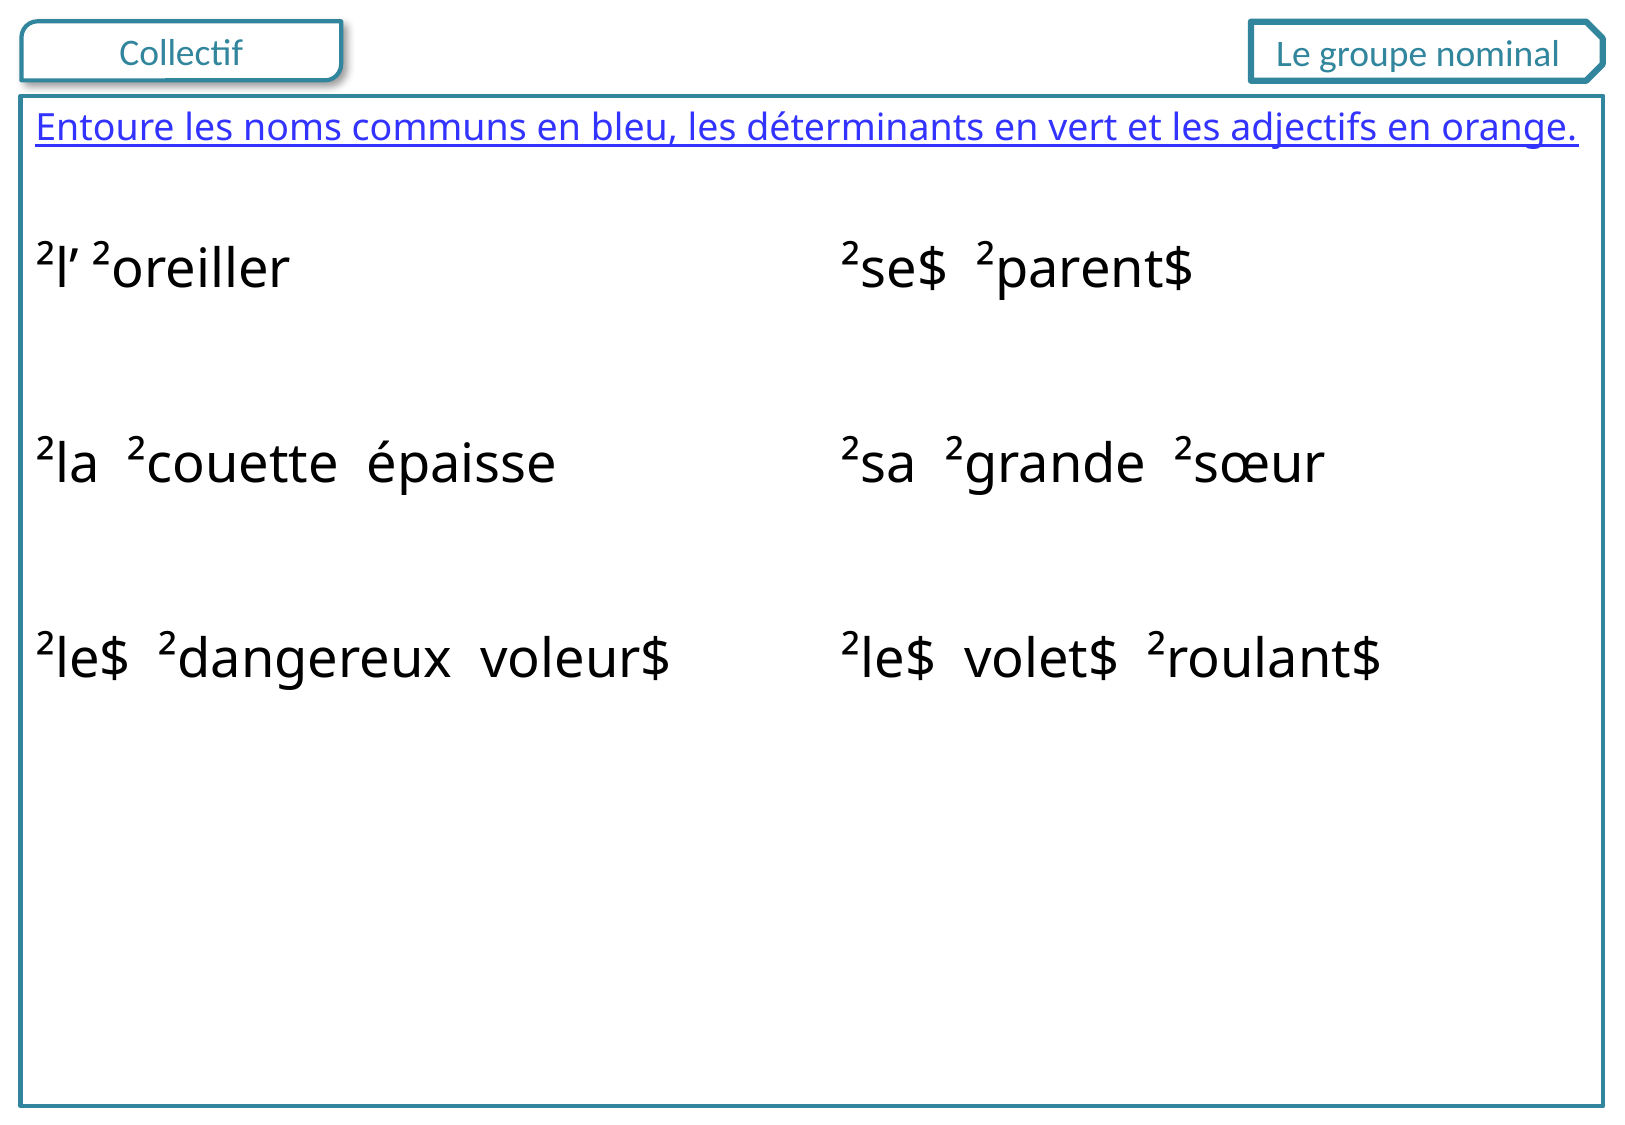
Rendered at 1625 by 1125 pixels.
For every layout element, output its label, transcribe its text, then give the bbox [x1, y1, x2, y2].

list Le groupe nominal [1251, 21, 1585, 81]
list ²l’ ²oreiller ²la ²couette épaisse ²le$ ²dangereux voleur$ ²se$ ²parent$ ²sa ²grande ²sœur ²le$ volet$ ²roulant$ [21, 95, 1604, 787]
list Entoure les noms communs en bleu, les déterminants en vert et les adjectifs en orange. [18, 94, 1605, 1108]
